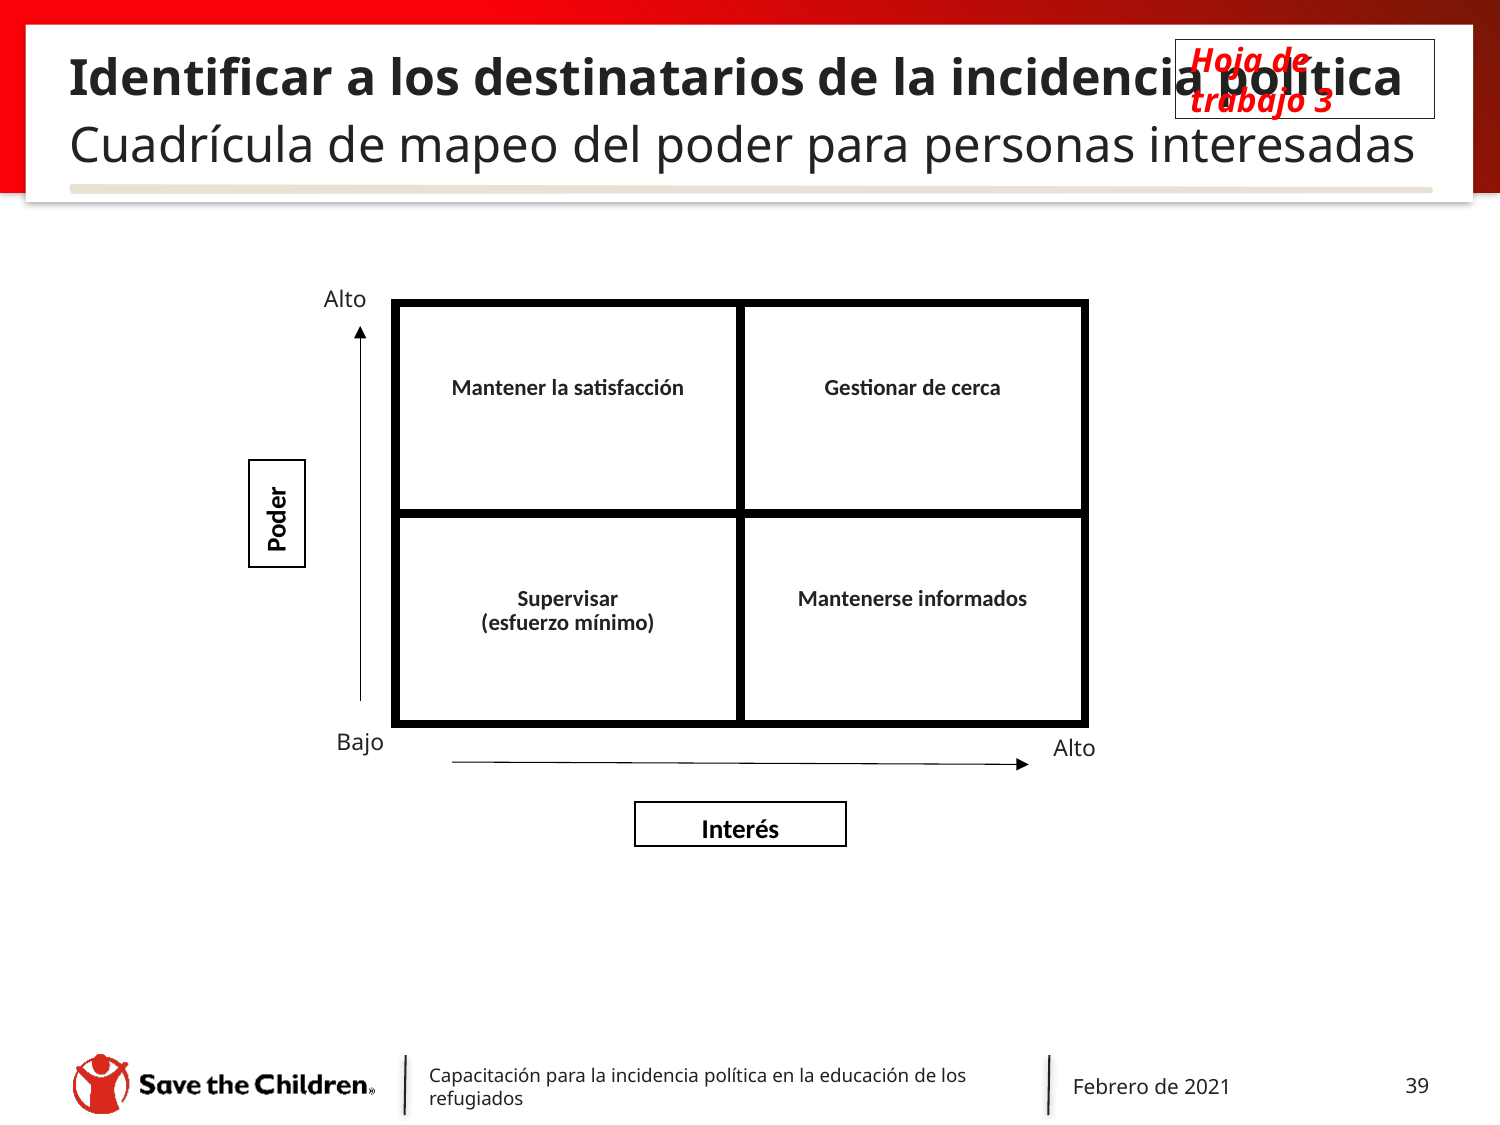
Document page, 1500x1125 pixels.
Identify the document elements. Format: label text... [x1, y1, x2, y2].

slide_number Febrero de 2021 [1057, 1056, 1317, 1117]
list [70, 262, 1428, 1035]
picture [62, 1043, 386, 1125]
text_box Alto [323, 284, 368, 313]
picture [69, 184, 1433, 194]
text_box Bajo [336, 727, 403, 756]
text_box Poder [248, 459, 305, 568]
title Identificar a los destinatarios de la incidencia política [69, 33, 1429, 113]
text_box Interés [634, 802, 846, 846]
text_box Hoja de trabajo 3 [1175, 39, 1435, 119]
text_box Alto [1053, 734, 1097, 762]
list Cuadrícula de mapeo del poder para personas interesadas [69, 113, 1428, 173]
table_cell Mantenerse informados [745, 518, 1081, 720]
slide_number 39 [1317, 1056, 1445, 1117]
table_header Mantener la satisfacción [400, 307, 736, 509]
table_header Gestionar de cerca [745, 307, 1081, 509]
table_cell Supervisar (esfuerzo mínimo) [400, 518, 736, 720]
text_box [451, 761, 1029, 765]
footer Capacitación para la incidencia política en la educación de los refugiados [414, 1056, 1042, 1117]
